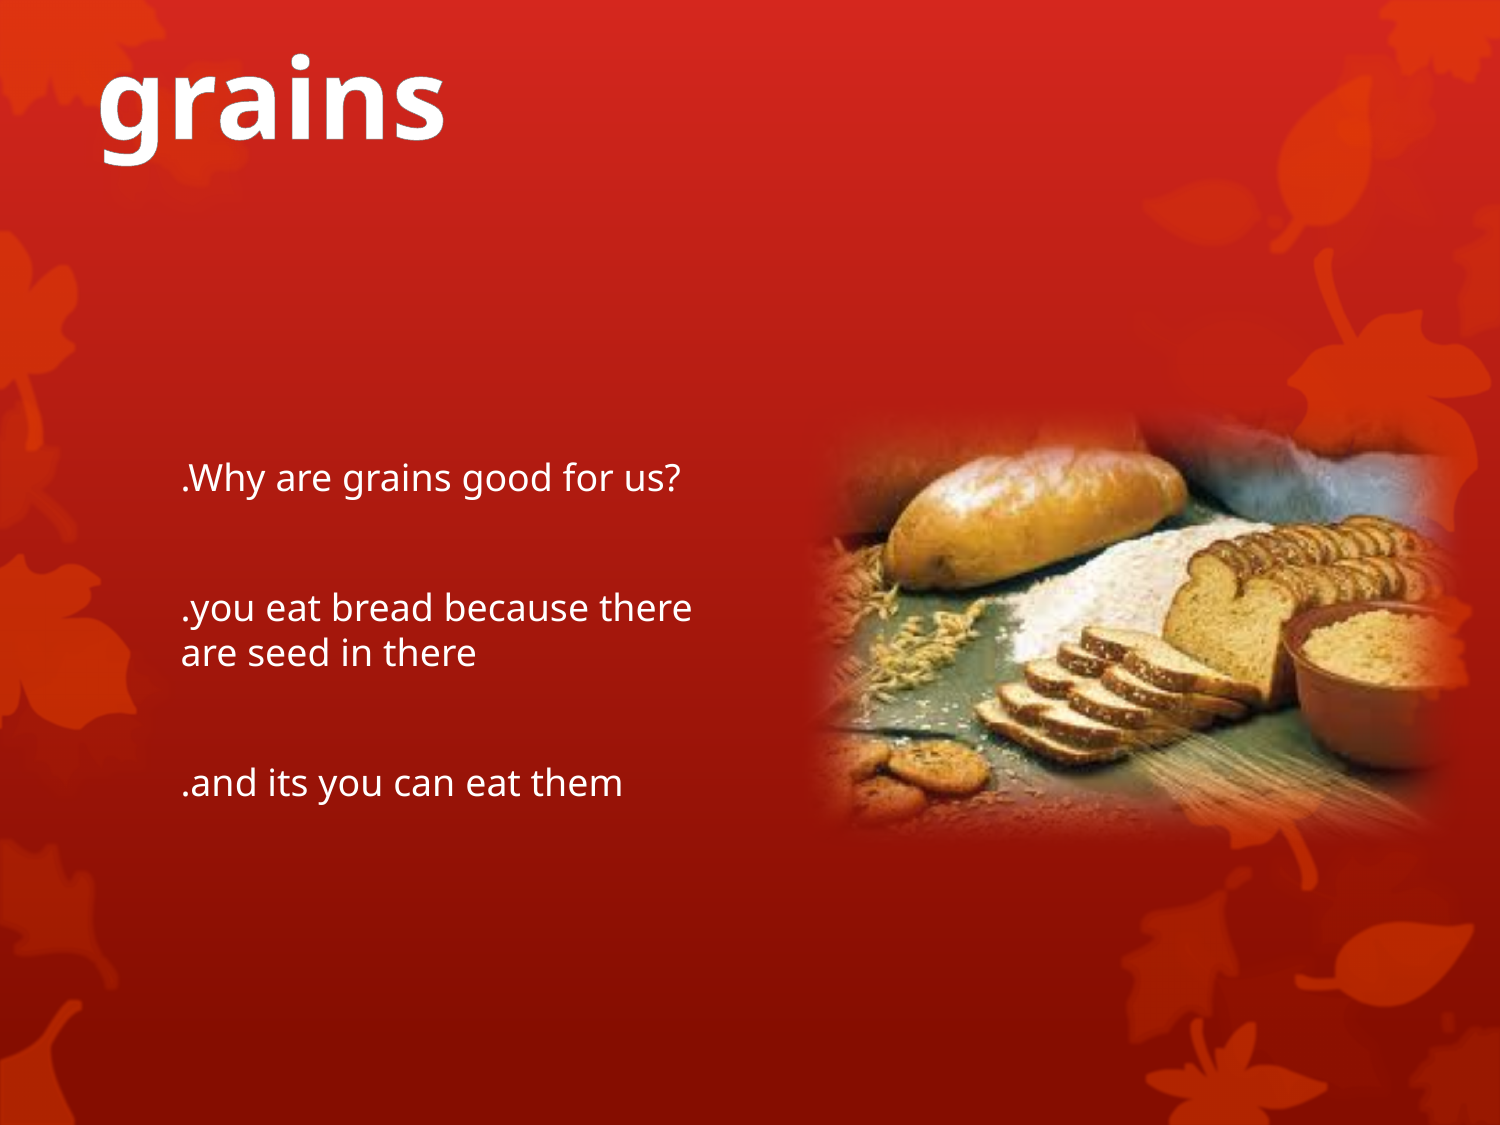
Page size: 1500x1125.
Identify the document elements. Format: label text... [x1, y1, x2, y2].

picture [796, 396, 1472, 852]
list .Why are grains good for us? .you eat bread because there are seed in there .and its you can eat them [165, 296, 735, 962]
text_box grains [29, 19, 514, 170]
